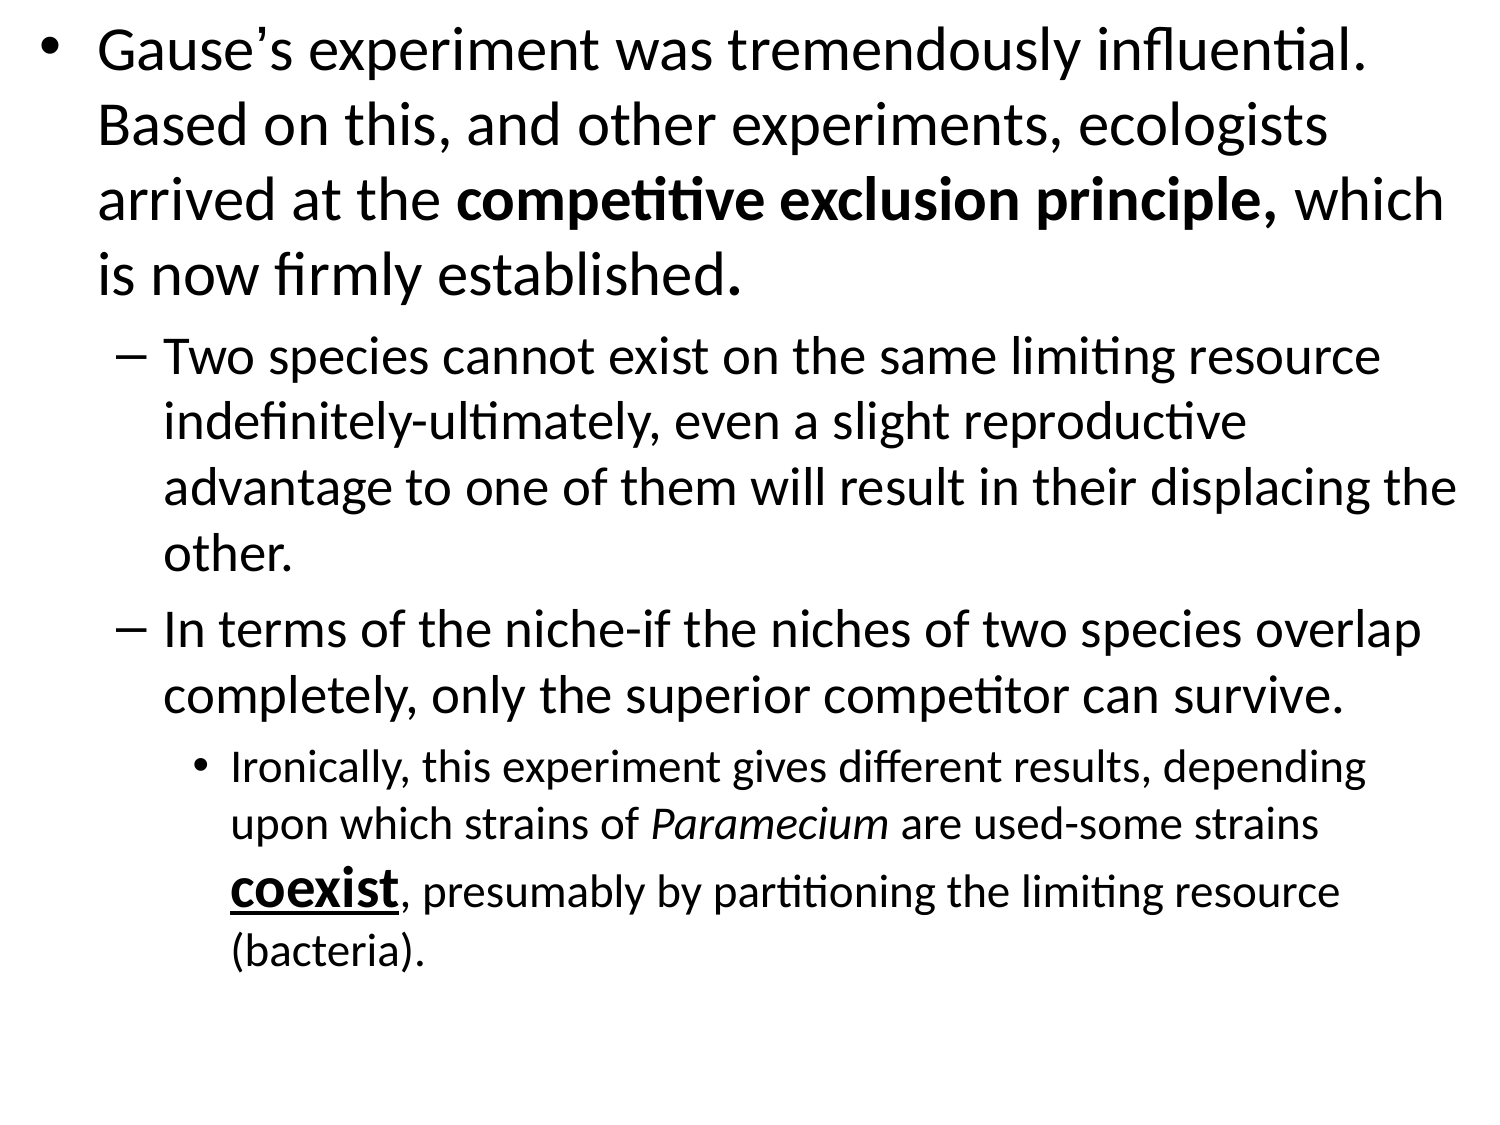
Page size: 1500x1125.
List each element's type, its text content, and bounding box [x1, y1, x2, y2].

list Gause’s experiment was tremendously influential. Based on this, and other experiments, ecologists arrived at the competitive exclusion principle, which is now firmly established. Two species cannot exist on the same limiting resource indefinitely-ultimately, even a slight reproductive advantage to one of them will result in their displacing the other. In terms of the niche-if the niches of two species overlap completely, only the superior competitor can survive. Ironically, this experiment gives different results, depending upon which strains of Paramecium are used-some strains coexist, presumably by partitioning the limiting resource (bacteria). [24, 0, 1475, 1000]
